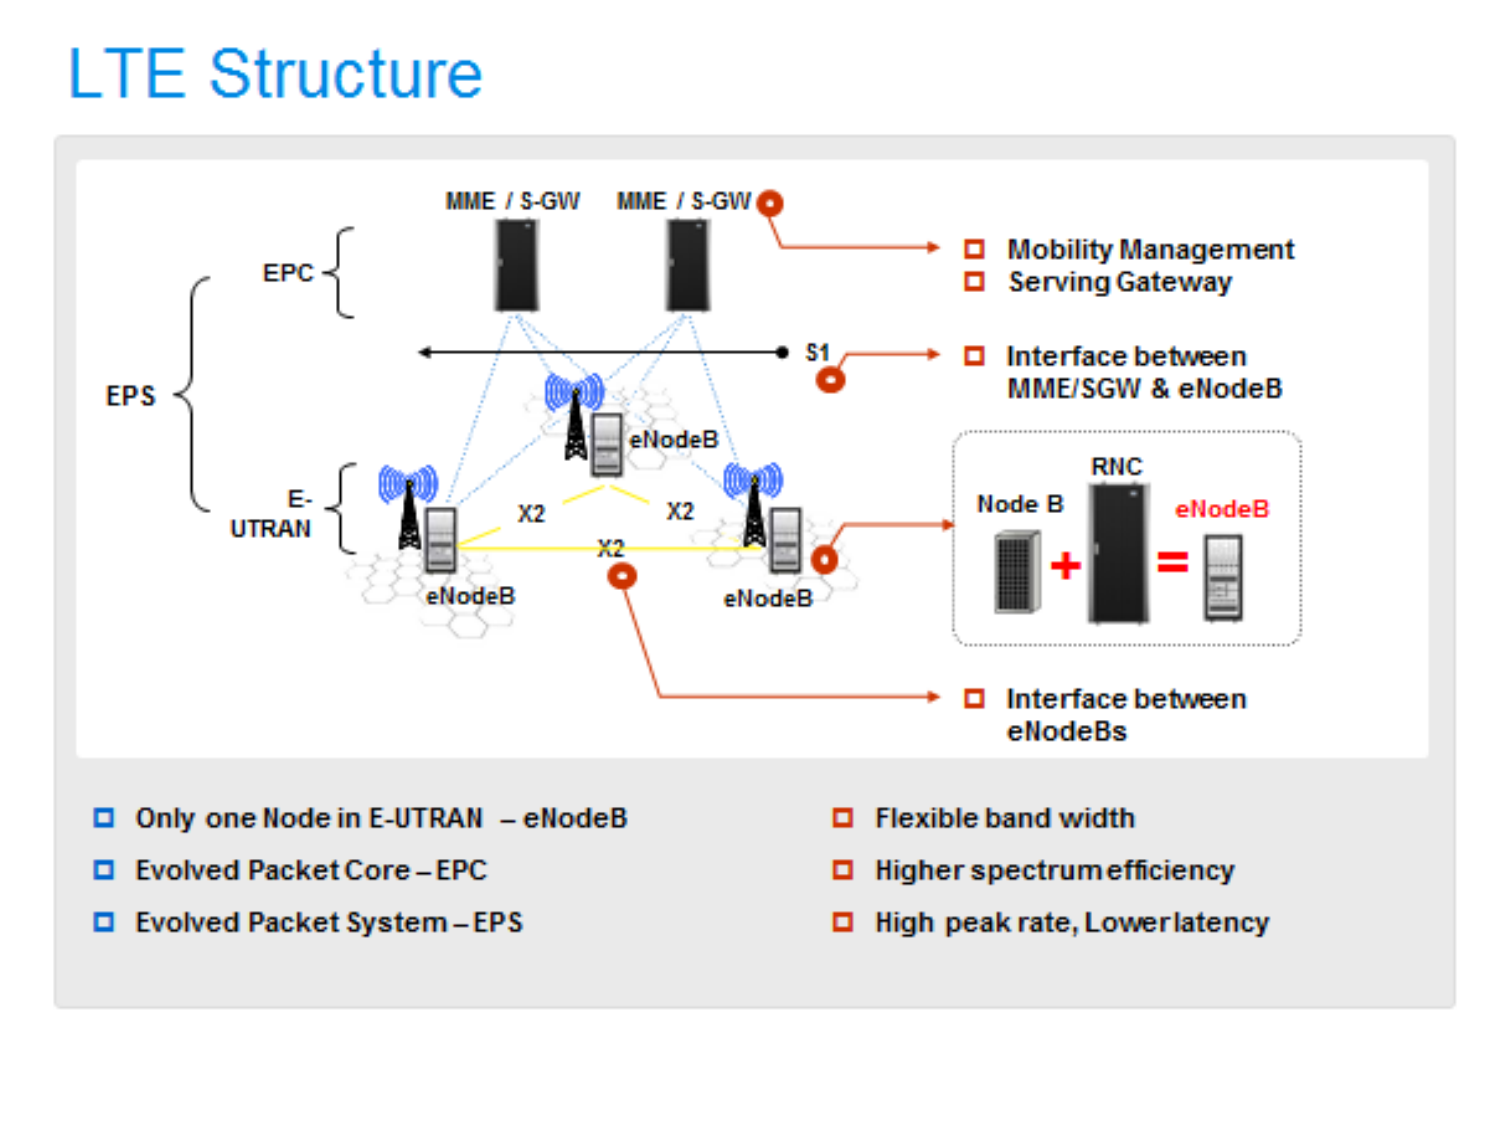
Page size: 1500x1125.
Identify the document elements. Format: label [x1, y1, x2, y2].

picture [0, 0, 1479, 1023]
